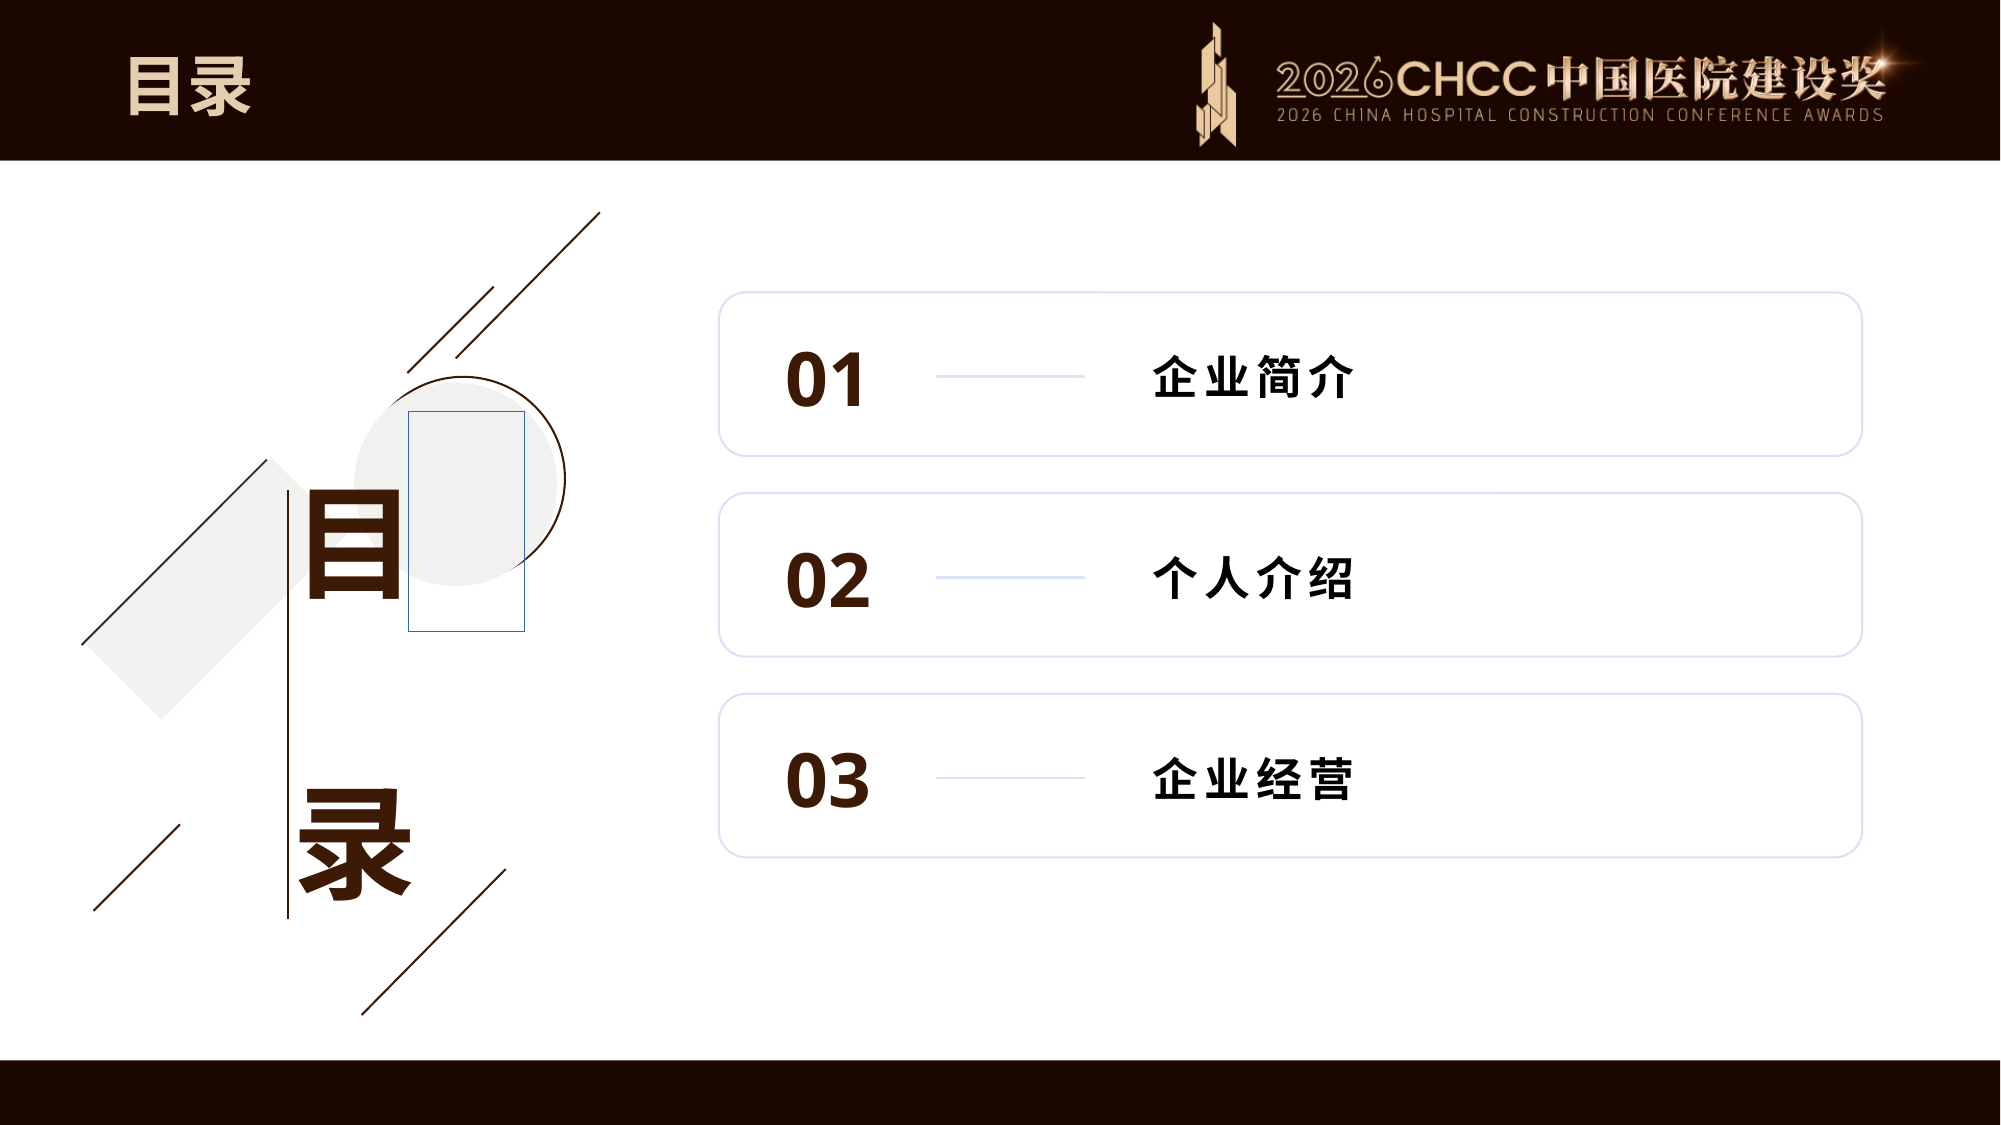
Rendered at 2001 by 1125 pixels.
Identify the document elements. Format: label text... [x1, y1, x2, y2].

text_box 个人介绍 [1152, 531, 1851, 624]
text_box 02 [734, 505, 923, 650]
text_box 企业经营 [1152, 731, 1851, 824]
text_box 企业简介 [1152, 330, 1851, 423]
text_box [717, 291, 1864, 457]
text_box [81, 211, 601, 1016]
picture [0, 0, 2001, 1125]
text_box [717, 692, 1864, 859]
text_box 目录 [106, 36, 563, 132]
text_box 01 [734, 304, 923, 449]
text_box [717, 491, 1864, 658]
text_box 03 [734, 706, 923, 850]
